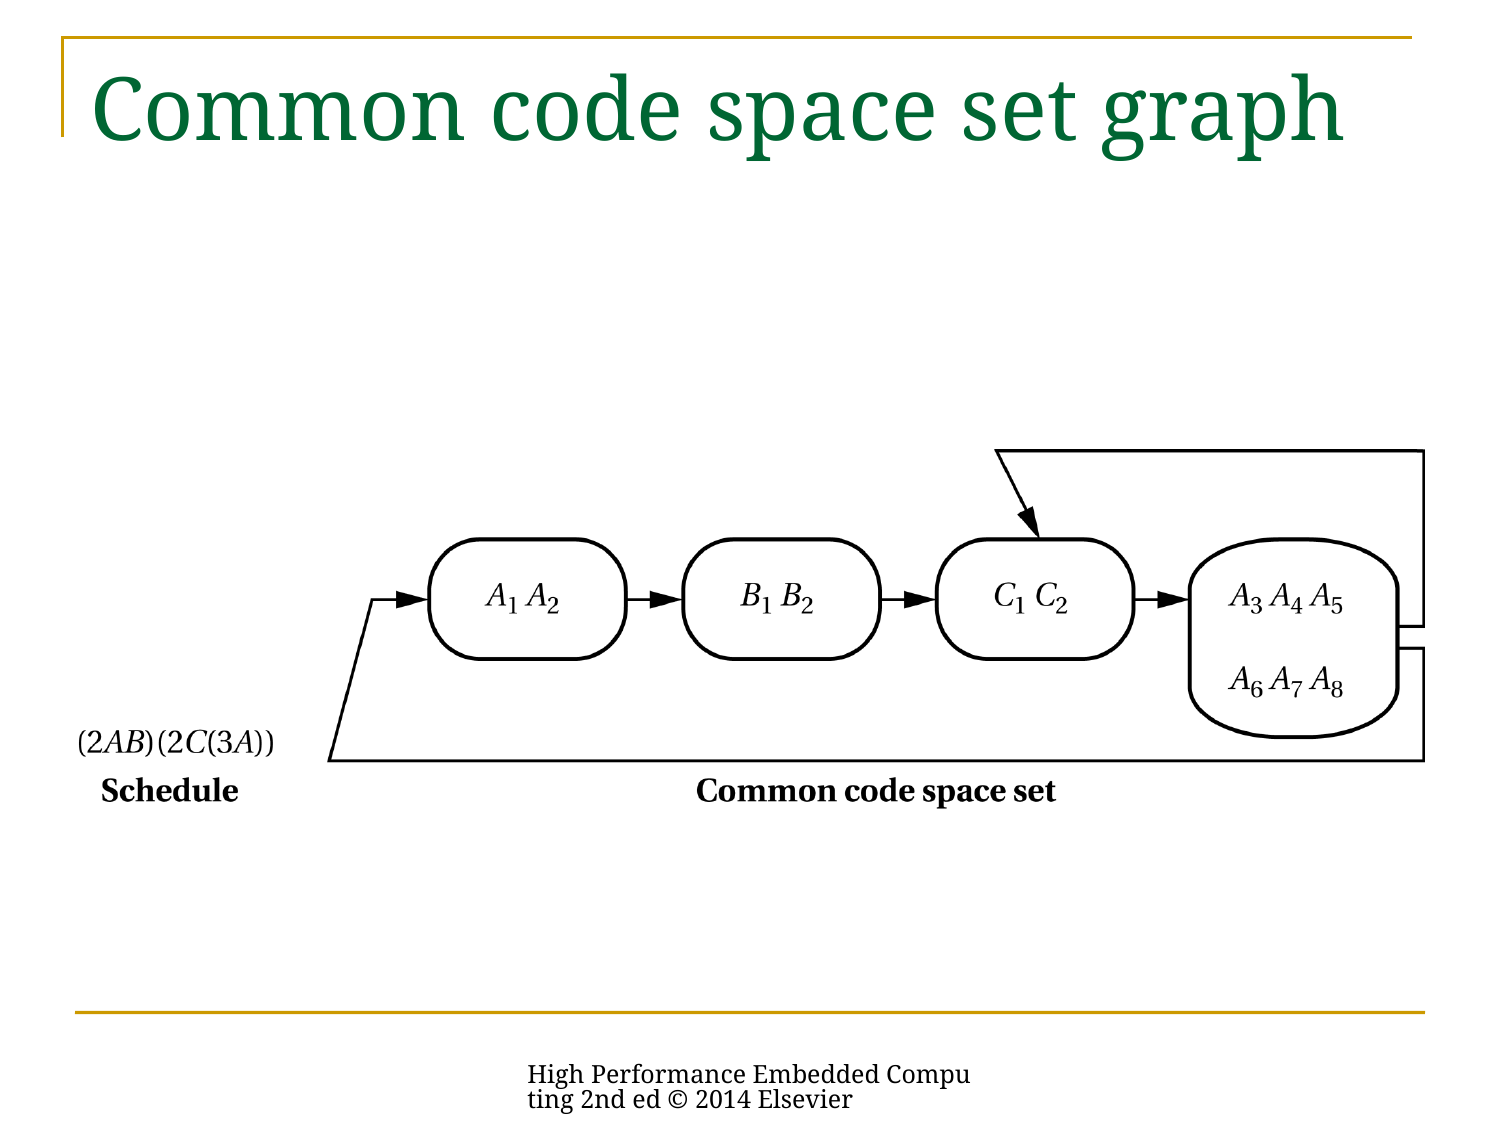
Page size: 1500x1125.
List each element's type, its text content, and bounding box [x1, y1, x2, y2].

title Common code space set graph [75, 45, 1425, 233]
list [74, 449, 1426, 809]
footer High Performance Embedded Computing 2nd ed © 2014 Elsevier [512, 1025, 988, 1100]
